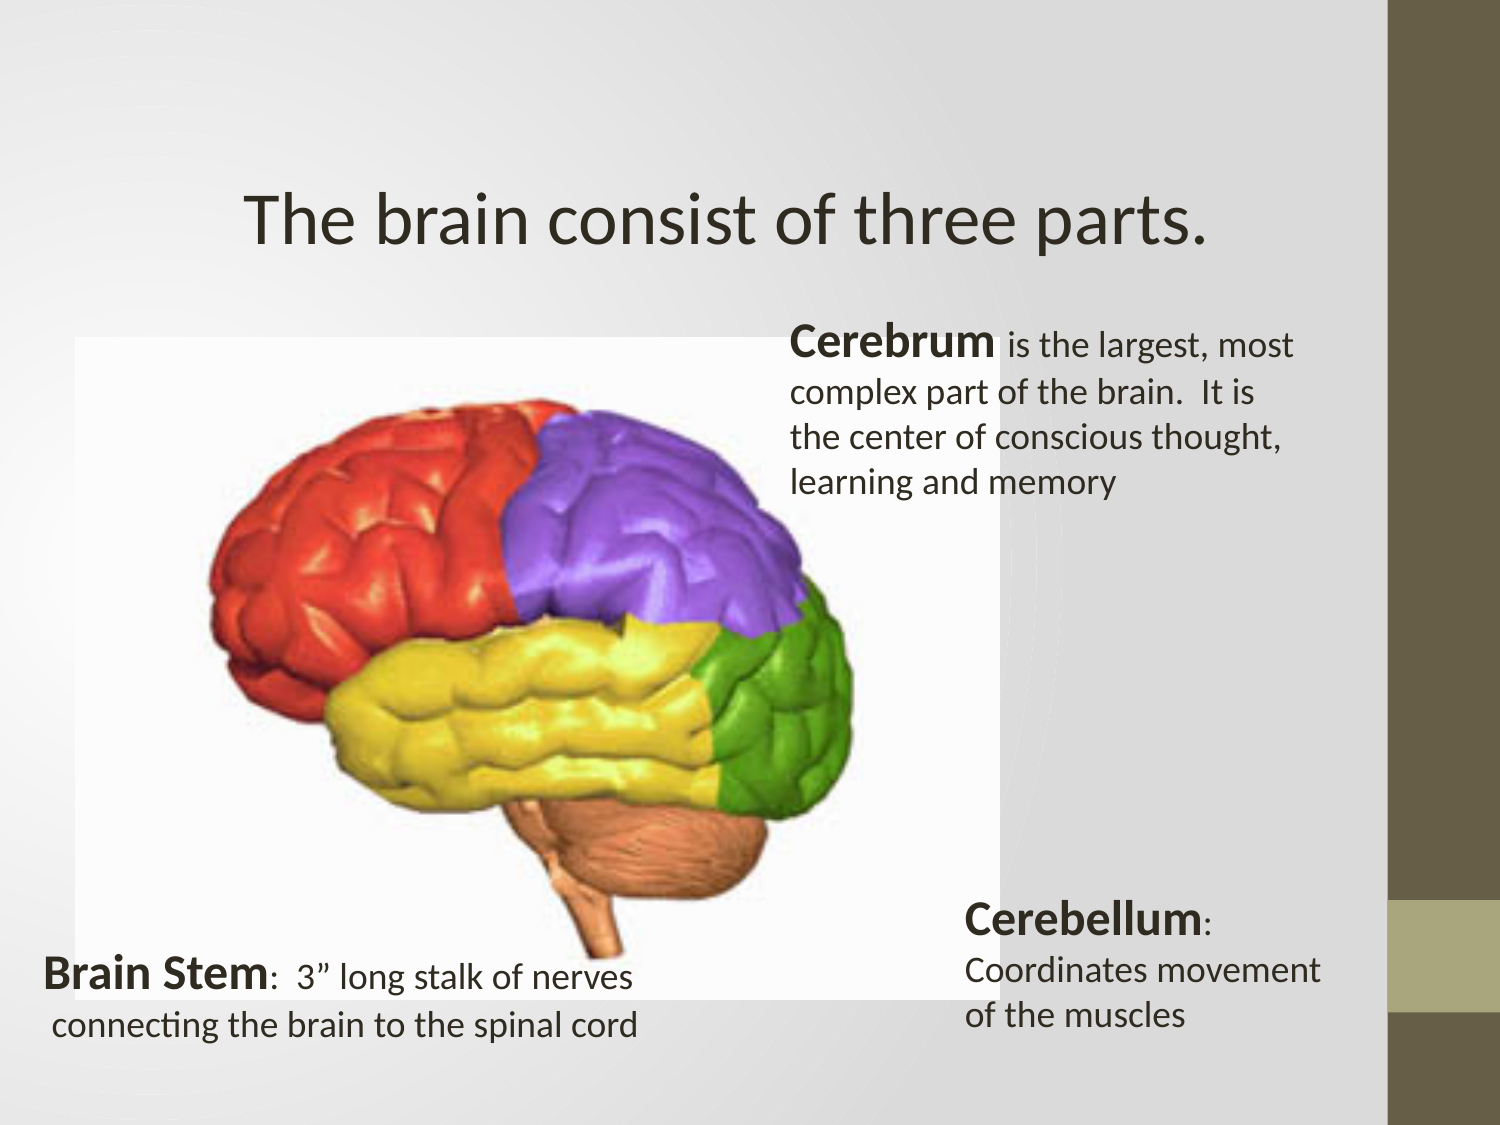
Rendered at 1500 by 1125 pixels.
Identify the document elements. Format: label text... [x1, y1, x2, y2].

text_box Cerebrum is the largest, most complex part of the brain. It is the center of conscious thought, learning and memory [774, 299, 1325, 510]
text_box Brain Stem: 3” long stalk of nerves connecting the brain to the spinal cord [28, 932, 658, 1098]
picture [74, 337, 1000, 1001]
text_box The brain consist of three parts. [229, 162, 1226, 268]
text_box Cerebellum: Coordinates movement of the muscles [950, 877, 1363, 1043]
